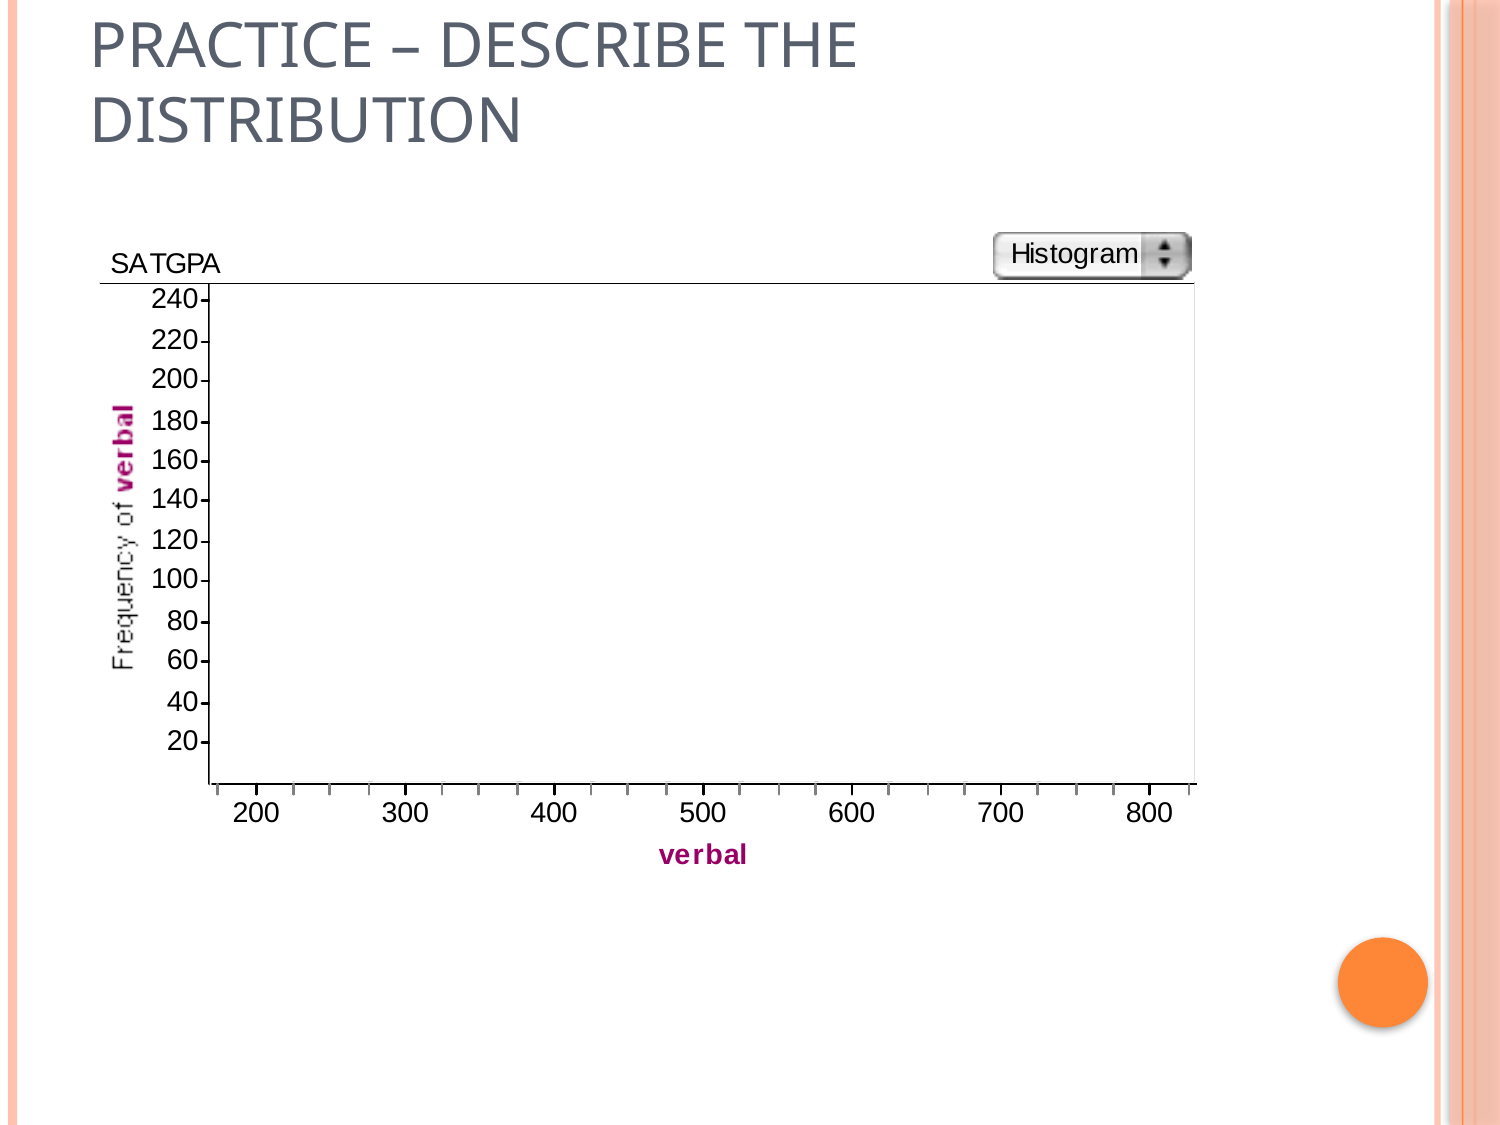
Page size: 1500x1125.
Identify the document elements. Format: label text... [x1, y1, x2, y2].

title Practice – Describe the Distribution [75, 45, 1300, 163]
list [99, 224, 1198, 876]
